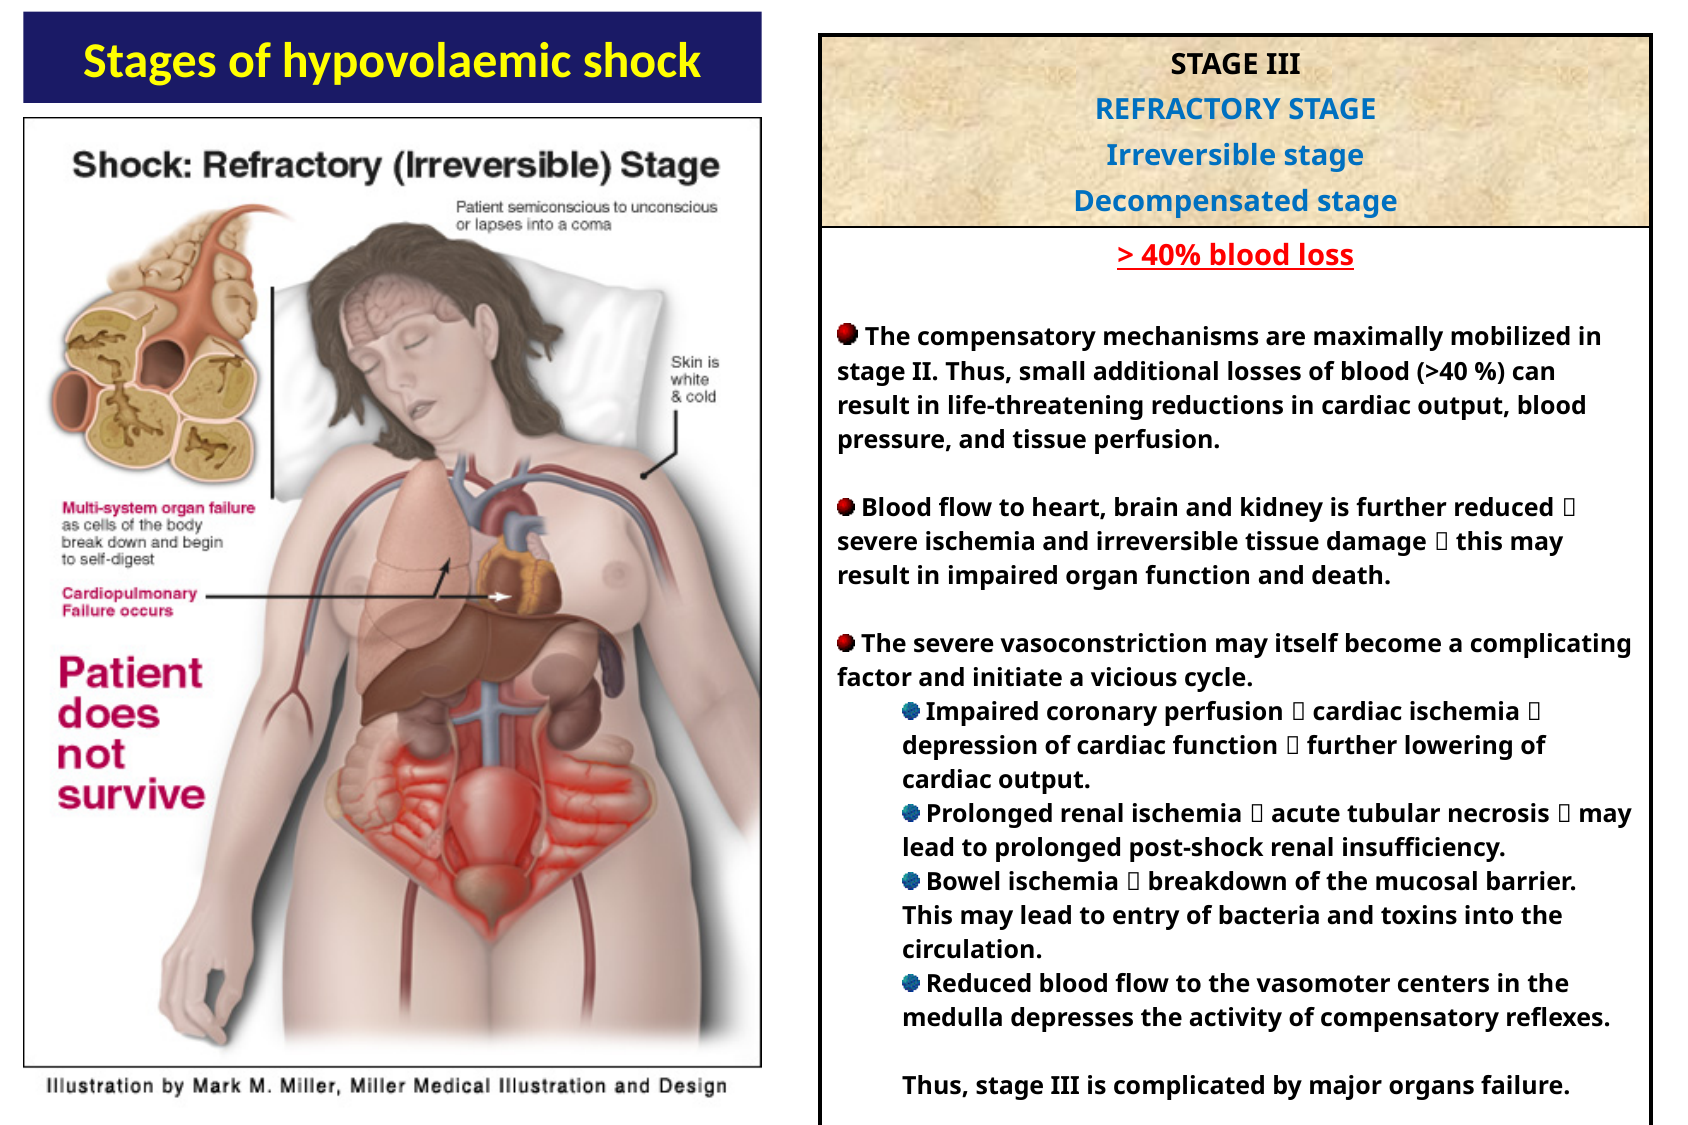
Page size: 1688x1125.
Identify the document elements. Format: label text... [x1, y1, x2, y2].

picture [902, 983, 920, 992]
table_header STAGE III REFRACTORY STAGE Irreversible stage Decompensated stage [822, 37, 1649, 226]
picture [902, 813, 920, 822]
text_box Stages of hypovolaemic shock [23, 11, 762, 103]
picture [902, 872, 915, 883]
picture [837, 634, 855, 652]
picture [902, 711, 920, 720]
picture [837, 323, 858, 345]
table_cell > 40% blood loss The compensatory mechanisms are maximally mobilized in stage II. Thus, small additional losses of blood (>40 %) can result in life-threatening reductions in cardiac output, blood pressure, and tissue perfusion. Blood flow to heart, brain and kidney is further reduced  severe ischemia and irreversible tissue damage  this may result in impaired organ function and death. The severe vasoconstriction may itself become a complicating factor and initiate a vicious cycle. Impaired coronary perfusion  cardiac ischemia  depression of cardiac function  further lowering of cardiac output. Prolonged renal ischemia  acute tubular necrosis  may lead to prolonged post-shock renal insufficiency. Bowel ischemia  breakdown of the mucosal barrier. This may lead to entry of bacteria and toxins into the circulation. Reduced blood flow to the vasomoter centers in the medulla depresses the activity of compensatory reflexes. Thus, stage III is complicated by major organs failure. [822, 228, 1649, 1125]
picture [902, 974, 915, 985]
picture [902, 804, 915, 815]
picture [902, 702, 915, 713]
picture [837, 498, 855, 516]
picture [902, 881, 920, 890]
picture [23, 116, 762, 1111]
